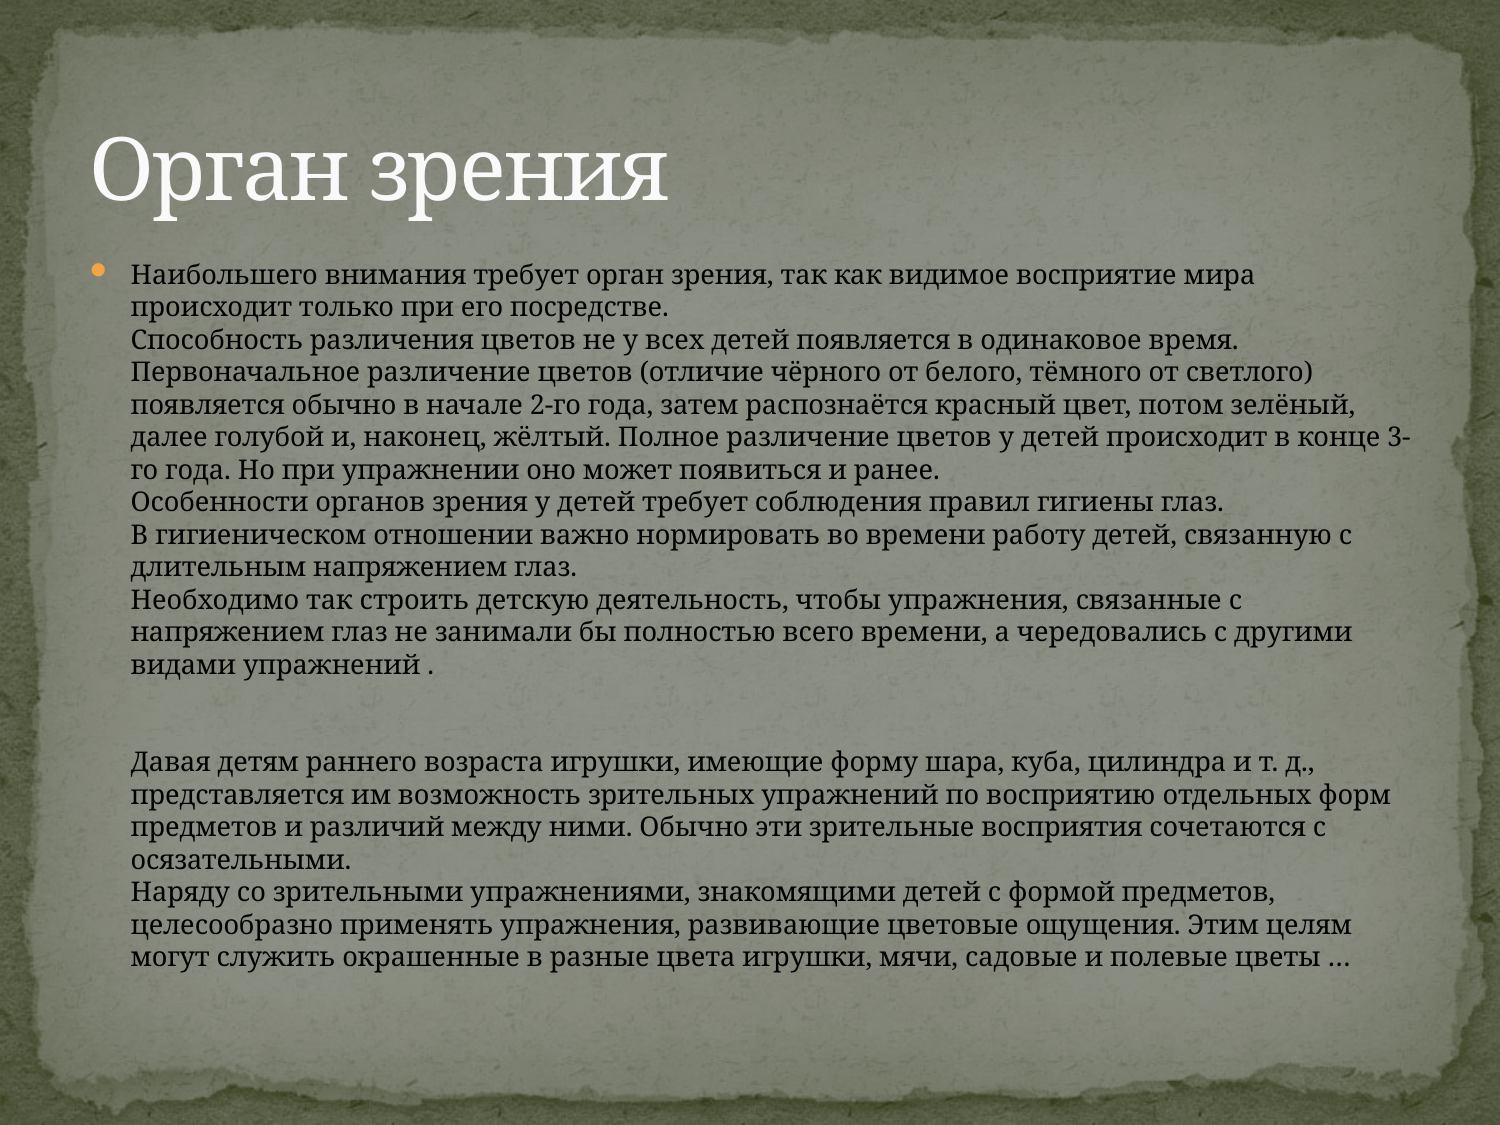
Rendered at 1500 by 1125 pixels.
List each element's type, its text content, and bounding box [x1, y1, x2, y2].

list Наибольшего внимания требует орган зрения, так как видимое восприятие мира происходит только при его посредстве. Способность различения цветов не у всех детей появляется в одинаковое время. Первоначальное различение цветов (отличие чёрного от белого, тёмного от светлого) появляется обычно в начале 2-го года, затем распознаётся красный цвет, потом зелёный, далее голубой и, наконец, жёлтый. Полное различение цветов у детей происходит в конце 3-го года. Но при упражнении оно может появиться и ранее. Особенности органов зрения у детей требует соблюдения правил гигиены глаз. В гигиеническом отношении важно нормировать во времени работу детей, связанную с длительным напряжением глаз. Необходимо так строить детскую деятельность, чтобы упражнения, связанные с напряжением глаз не занимали бы полностью всего времени, а чередовались с другими видами упражнений . Давая детям раннего возраста игрушки, имеющие форму шара, куба, цилиндра и т. д., представляется им возможность зрительных упражнений по восприятию отдельных форм предметов и различий между ними. Обычно эти зрительные восприятия сочетаются с осязательными. Наряду со зрительными упражнениями, знакомящими детей с формой предметов, целесообразно применять упражнения, развивающие цветовые ощущения. Этим целям могут служить окрашенные в разные цвета игрушки, мячи, садовые и полевые цветы … [75, 249, 1425, 1000]
title Орган зрения [74, 24, 1425, 225]
